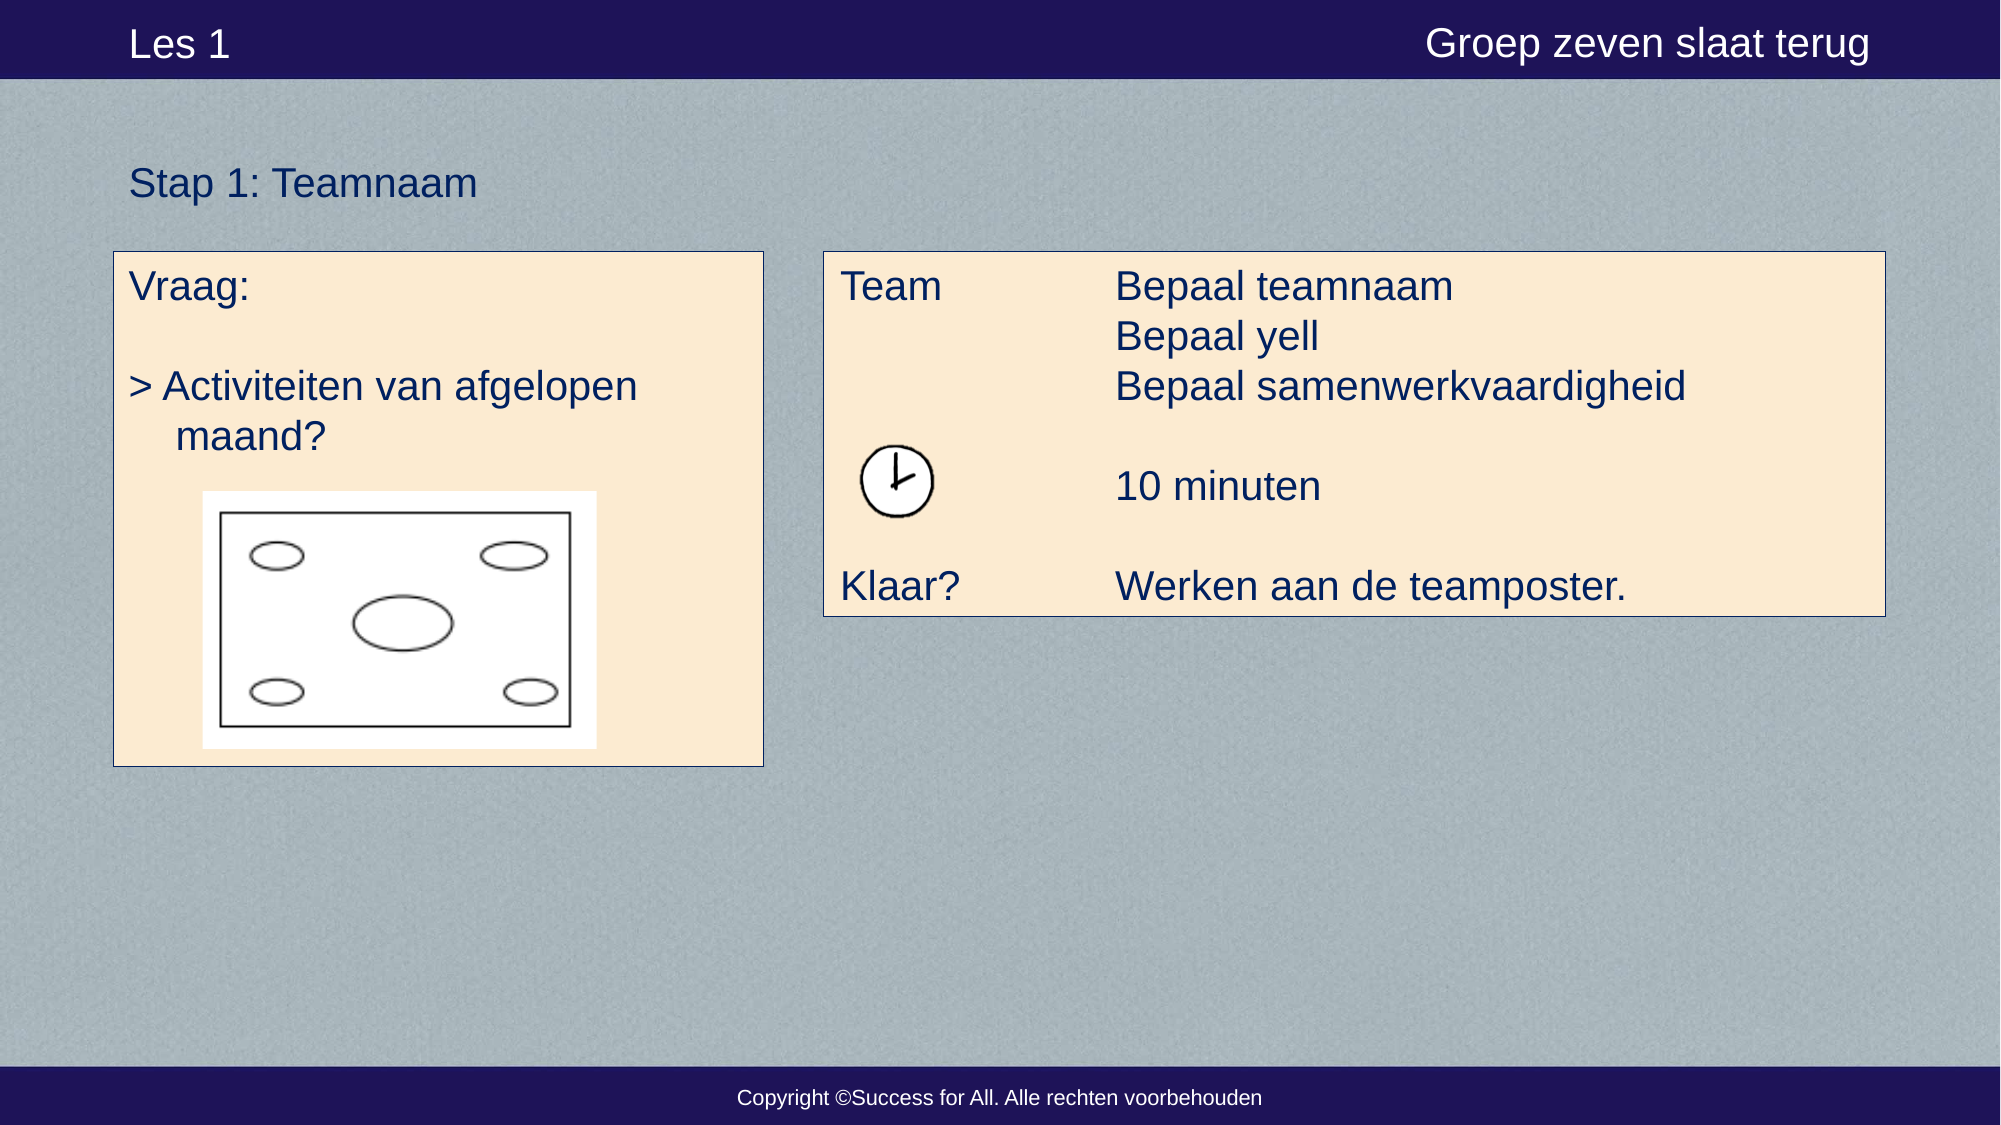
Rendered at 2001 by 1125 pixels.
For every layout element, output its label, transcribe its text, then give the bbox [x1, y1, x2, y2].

text_box Les 1 [114, 9, 354, 75]
text_box Copyright ©Success for All. Alle rechten voorbehouden [0, 1076, 2000, 1125]
picture [0, 0, 2001, 1125]
text_box Stap 1: Teamnaam [113, 148, 1635, 214]
text_box Vraag: > Activiteiten van afgelopen maand? [113, 251, 764, 767]
text_box Groep zeven slaat terug [999, 8, 1886, 73]
text_box Team Bepaal teamnaam Bepaal yell Bepaal samenwerkvaardigheid 10 minuten Klaar? Werken aan de teamposter. [823, 251, 1886, 617]
